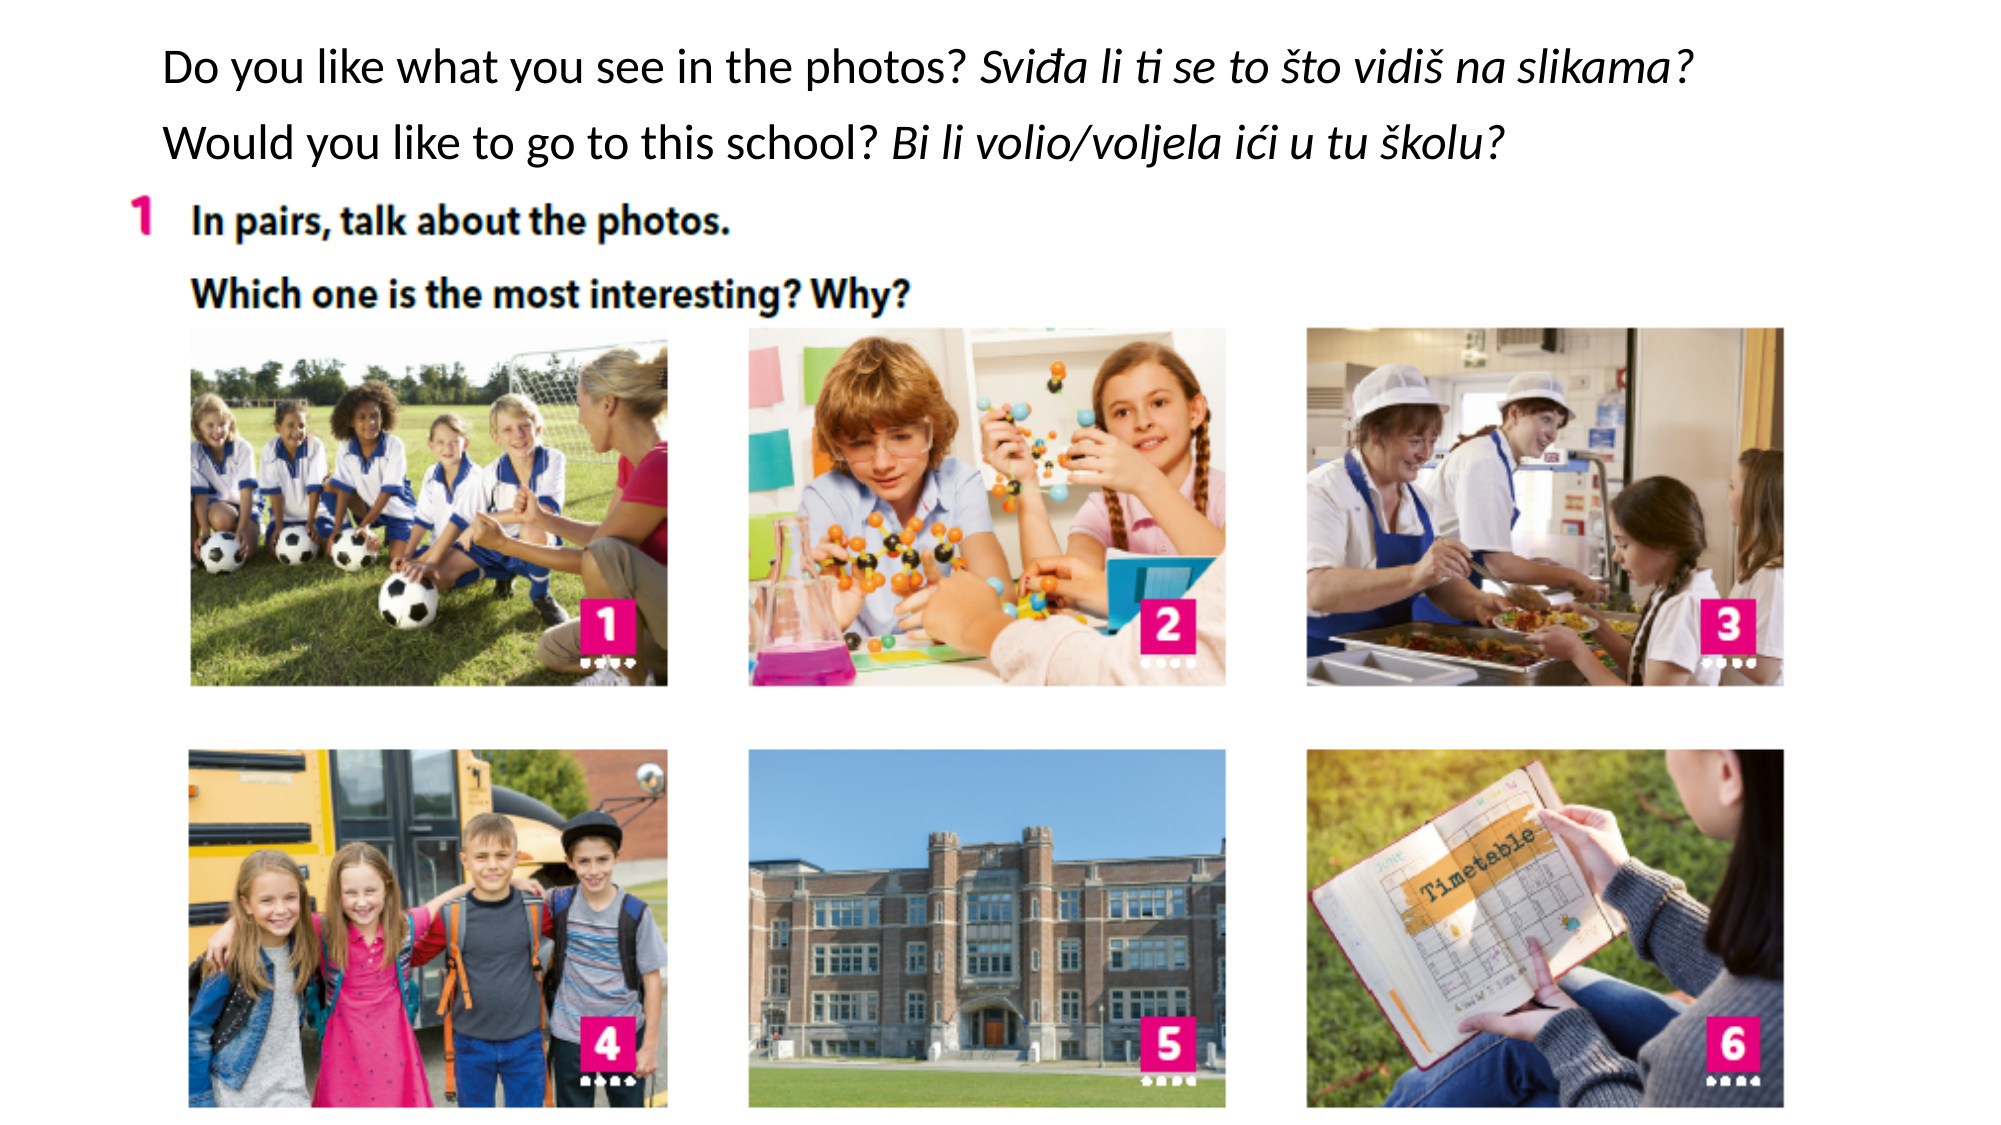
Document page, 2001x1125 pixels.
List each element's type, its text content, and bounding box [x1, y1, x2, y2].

picture [110, 178, 1812, 1120]
text_box Would you like to go to this school? Bi li volio/voljela ići u tu školu? [147, 102, 1812, 178]
text_box Do you like what you see in the photos? Sviđa li ti se to što vidiš na slikama? [147, 26, 1812, 102]
